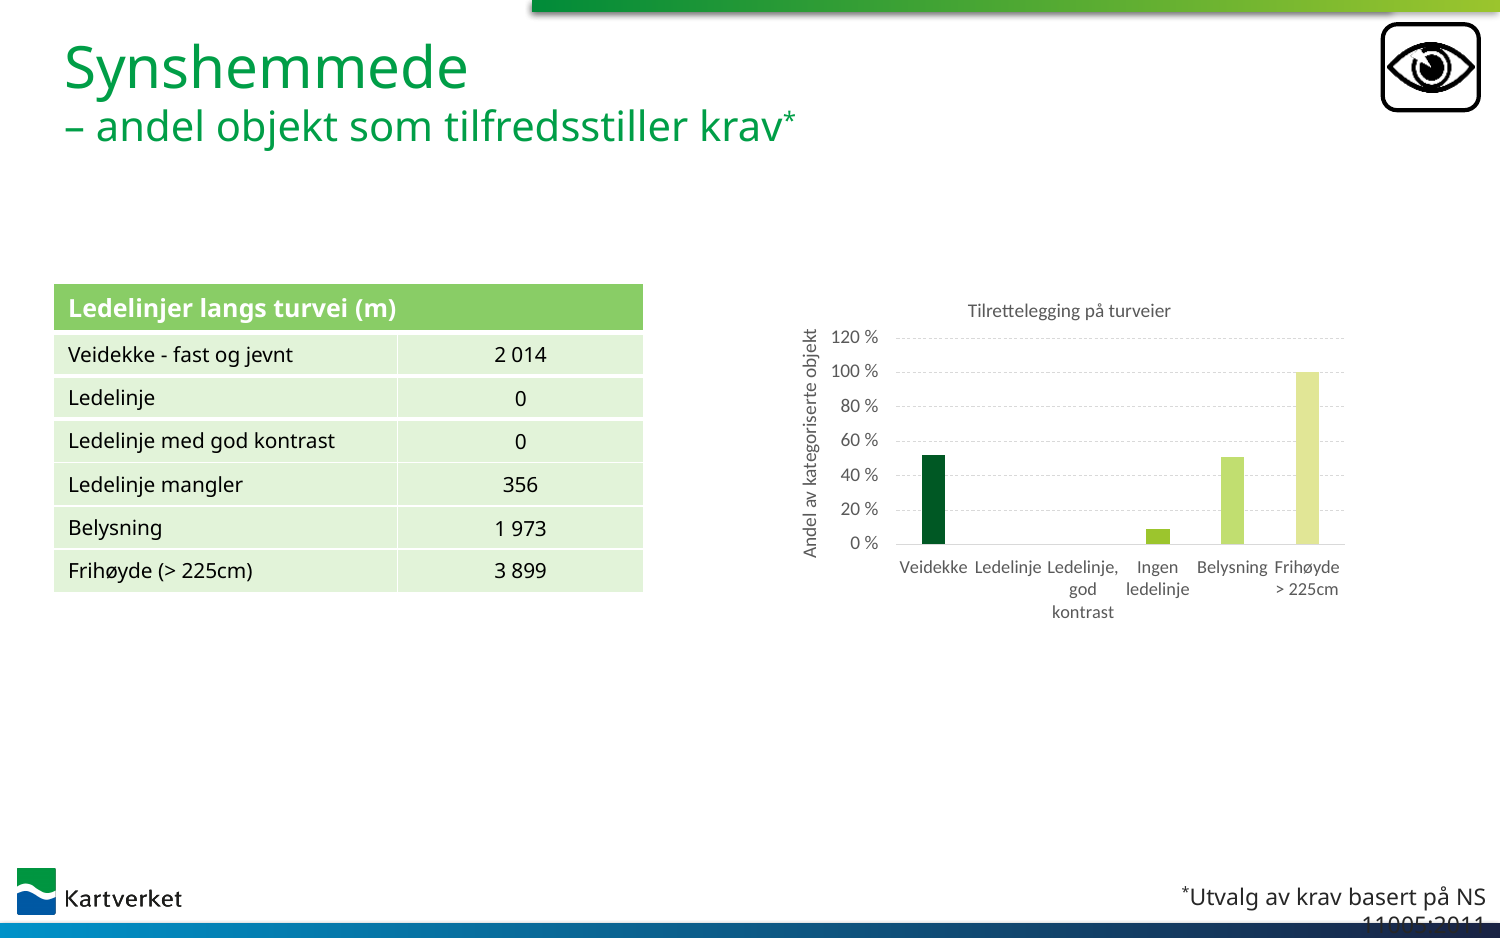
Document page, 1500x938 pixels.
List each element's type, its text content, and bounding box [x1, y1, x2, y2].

table_cell 0 [398, 421, 643, 462]
table_cell 0 [398, 378, 643, 417]
table_cell Belysning [54, 507, 397, 548]
text_box Synshemmede – andel objekt som tilfredsstiller krav* [49, 24, 1431, 158]
text_box *Utvalg av krav basert på NS 11005:2011 [1068, 873, 1500, 938]
table_cell 356 [398, 463, 643, 505]
table_cell 2 014 [398, 335, 643, 374]
table_cell Veidekke - fast og jevnt [54, 335, 397, 374]
table_cell 3 899 [398, 550, 643, 592]
table_cell Ledelinje [54, 378, 397, 417]
picture [791, 291, 1348, 630]
table_cell Ledelinje med god kontrast [54, 421, 397, 462]
table_cell Frihøyde (> 225cm) [54, 550, 397, 592]
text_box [1382, 24, 1480, 111]
table_cell 1 973 [398, 507, 643, 548]
table_header Ledelinjer langs turvei (m) [54, 284, 643, 330]
table_cell Ledelinje mangler [54, 463, 397, 505]
